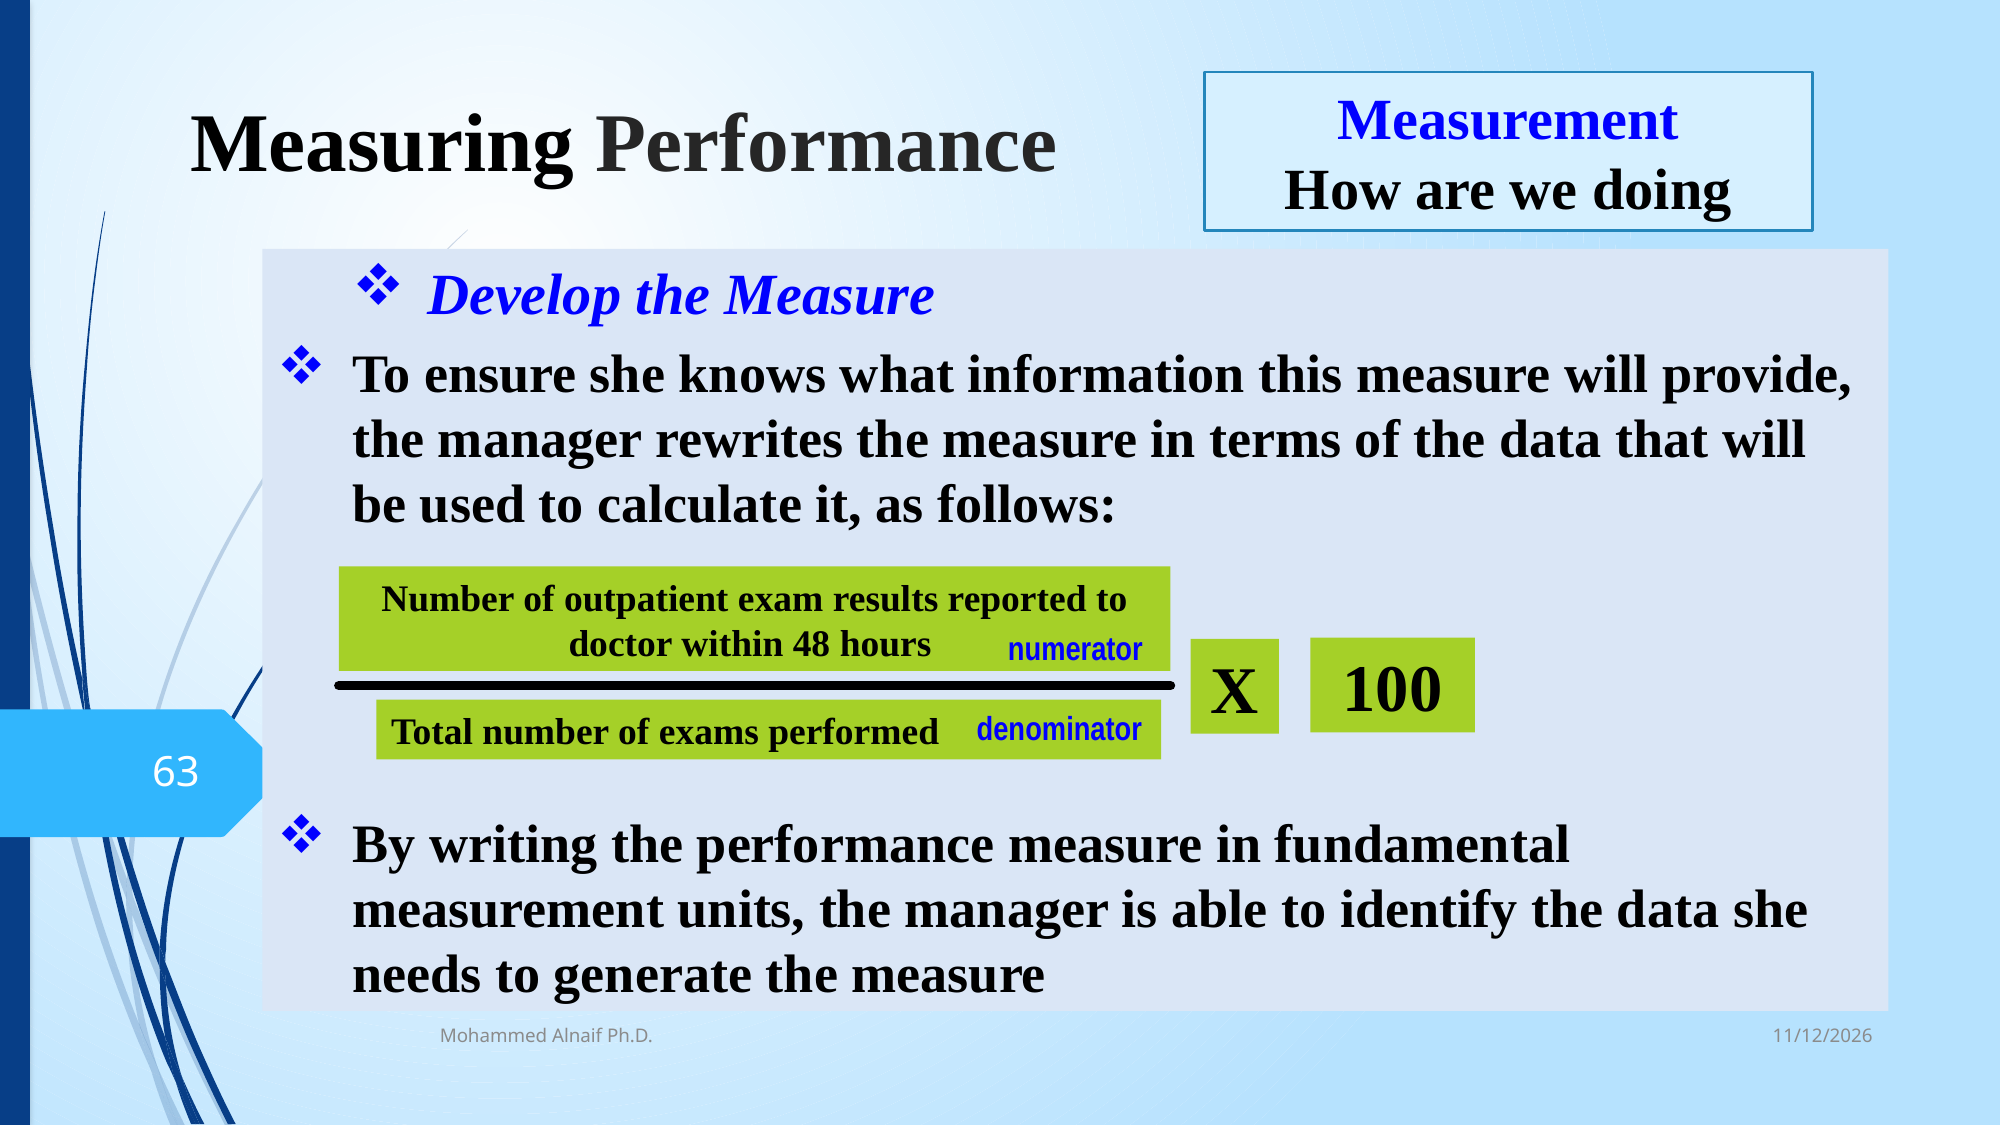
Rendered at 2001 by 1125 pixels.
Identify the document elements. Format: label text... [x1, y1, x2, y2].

text_box Develop the Measure To ensure she knows what information this measure will provide, the manager rewrites the measure in terms of the data that will be used to calculate it, as follows: By writing the performance measure in fundamental measurement units, the manager is able to identify the data she needs to generate the measure [262, 248, 1889, 1011]
text_box X [1190, 638, 1279, 734]
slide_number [1699, 1005, 1888, 1067]
title Measuring Performance [175, 42, 1122, 197]
text_box Measurement How are we doing [1203, 71, 1814, 232]
text_box Number of outpatient exam results reported to doctor within 48 hours [338, 566, 1171, 671]
slide_number 63 [87, 743, 216, 803]
text_box Total number of exams performed [376, 699, 1162, 760]
text_box denominator [957, 699, 1162, 755]
footer Mohammed Alnaif Ph.D. [424, 1006, 1675, 1067]
text_box numerator [989, 619, 1162, 674]
text_box 100 [1310, 637, 1475, 733]
